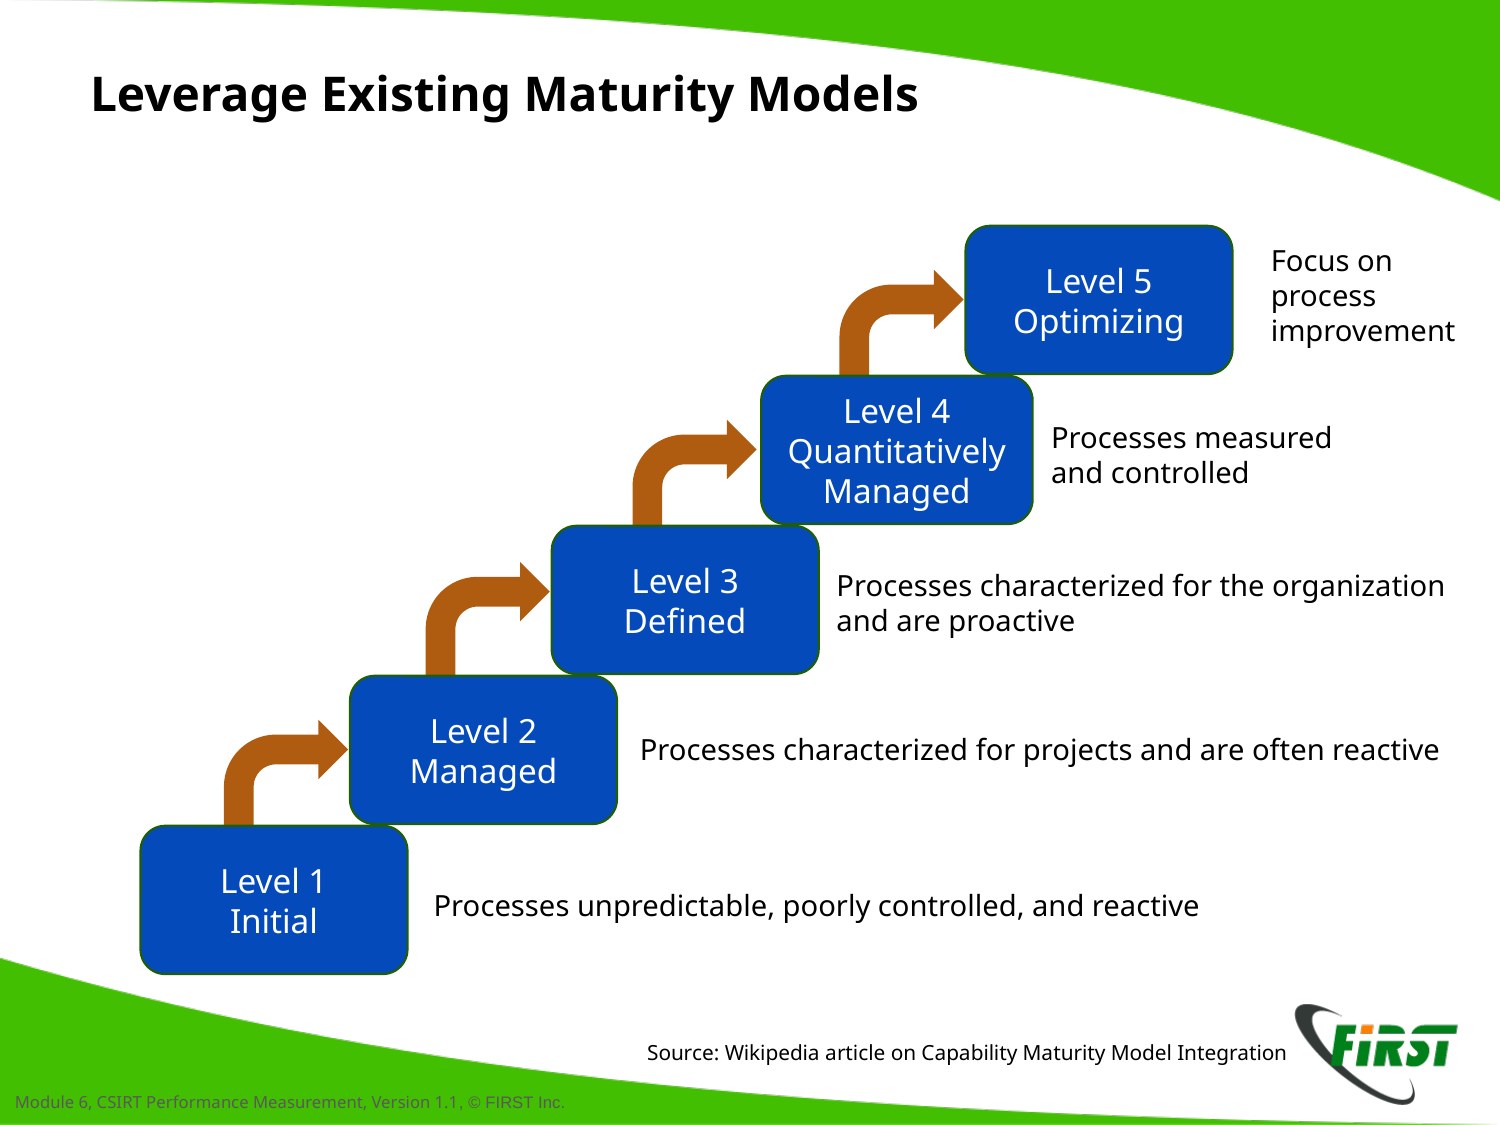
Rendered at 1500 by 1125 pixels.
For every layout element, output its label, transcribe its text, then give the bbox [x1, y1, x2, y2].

text_box Source: Wikipedia article on Capability Maturity Model Integration [140, 1031, 1303, 1072]
picture [0, 0, 1500, 1125]
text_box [140, 186, 1500, 975]
title Leverage Existing Maturity Models [75, 62, 1425, 130]
